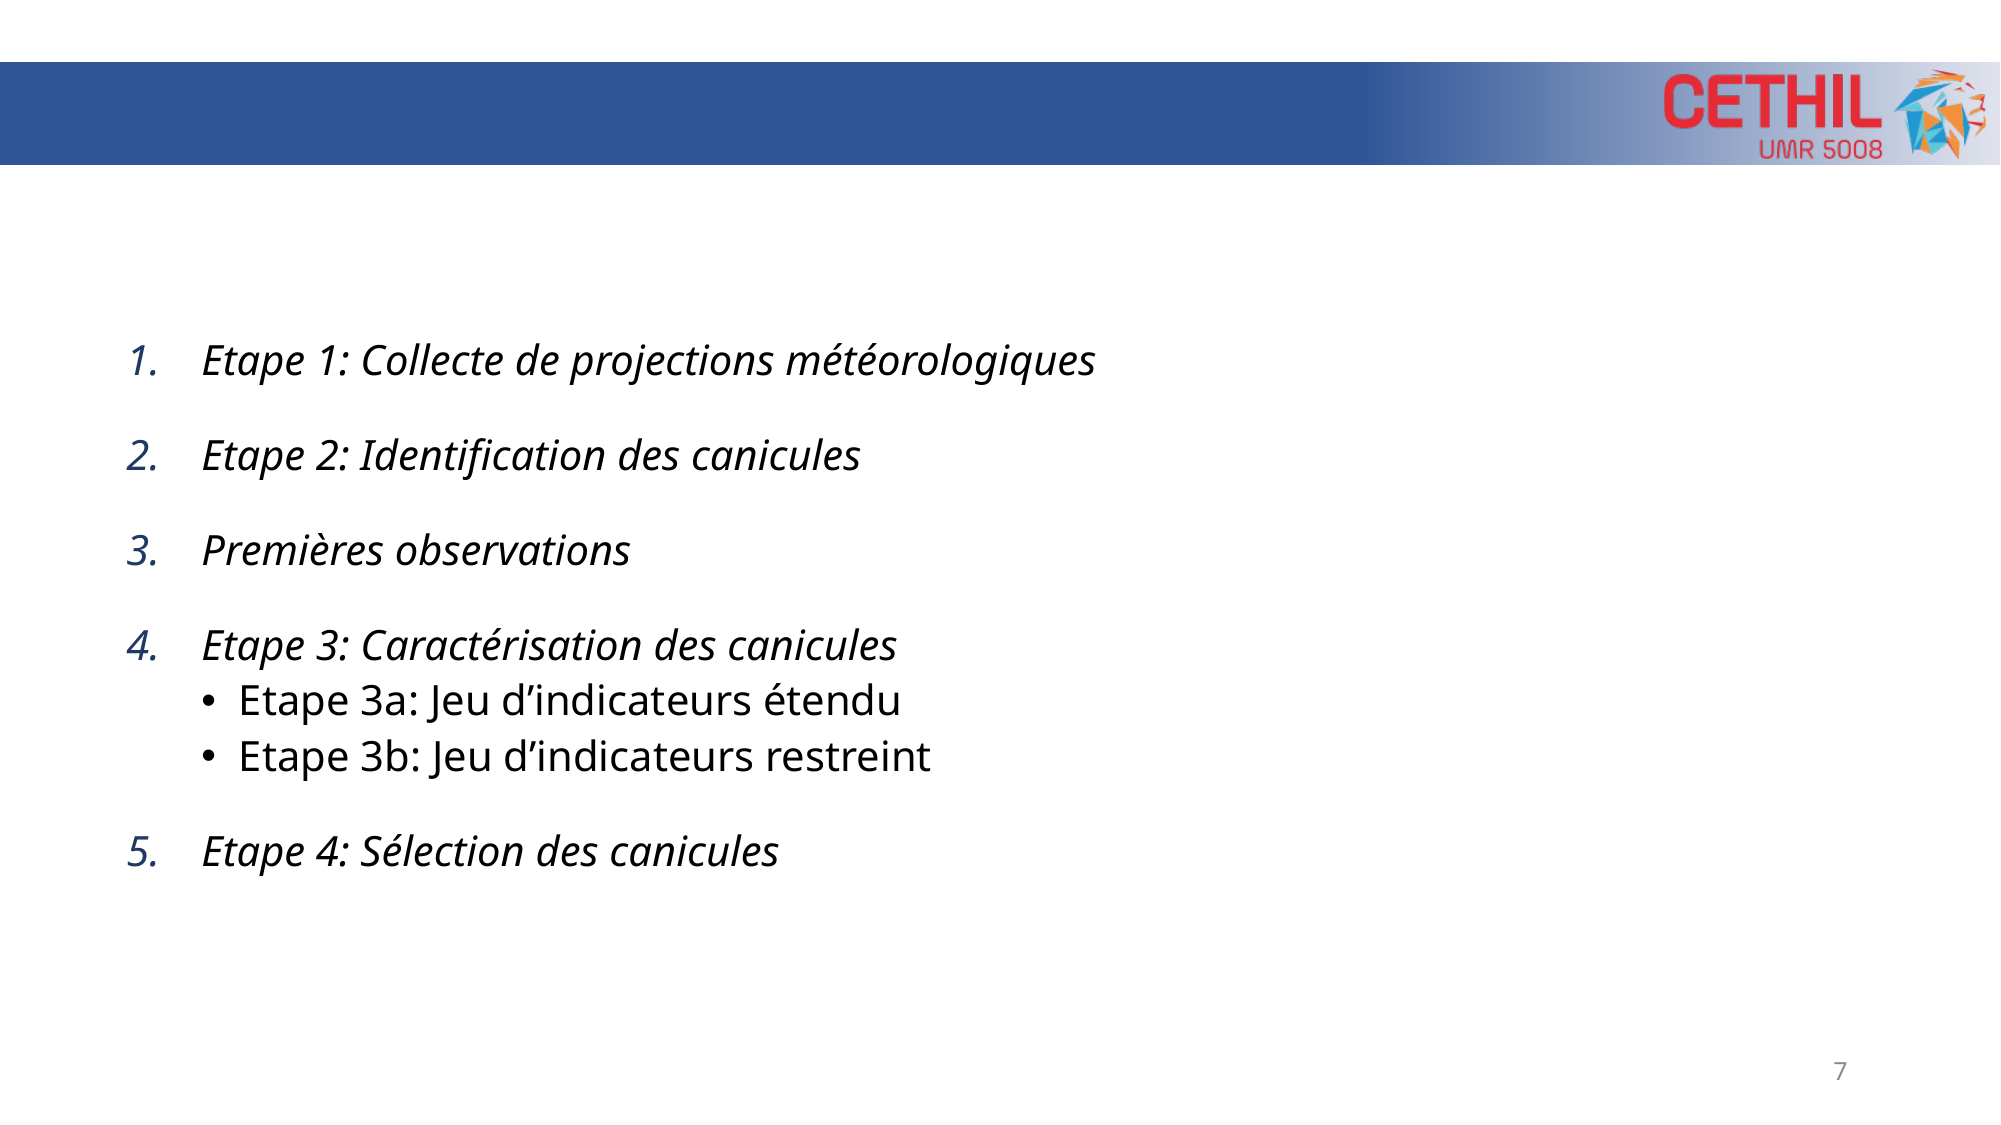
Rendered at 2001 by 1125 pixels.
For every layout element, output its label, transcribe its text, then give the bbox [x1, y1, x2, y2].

list Etape 1: Collecte de projections météorologiques Etape 2: Identification des canicules Premières observations Etape 3: Caractérisation des canicules Etape 3a: Jeu d’indicateurs étendu Etape 3b: Jeu d’indicateurs restreint Etape 4: Sélection des canicules [111, 267, 1937, 948]
slide_number 7 [1412, 1042, 1863, 1103]
